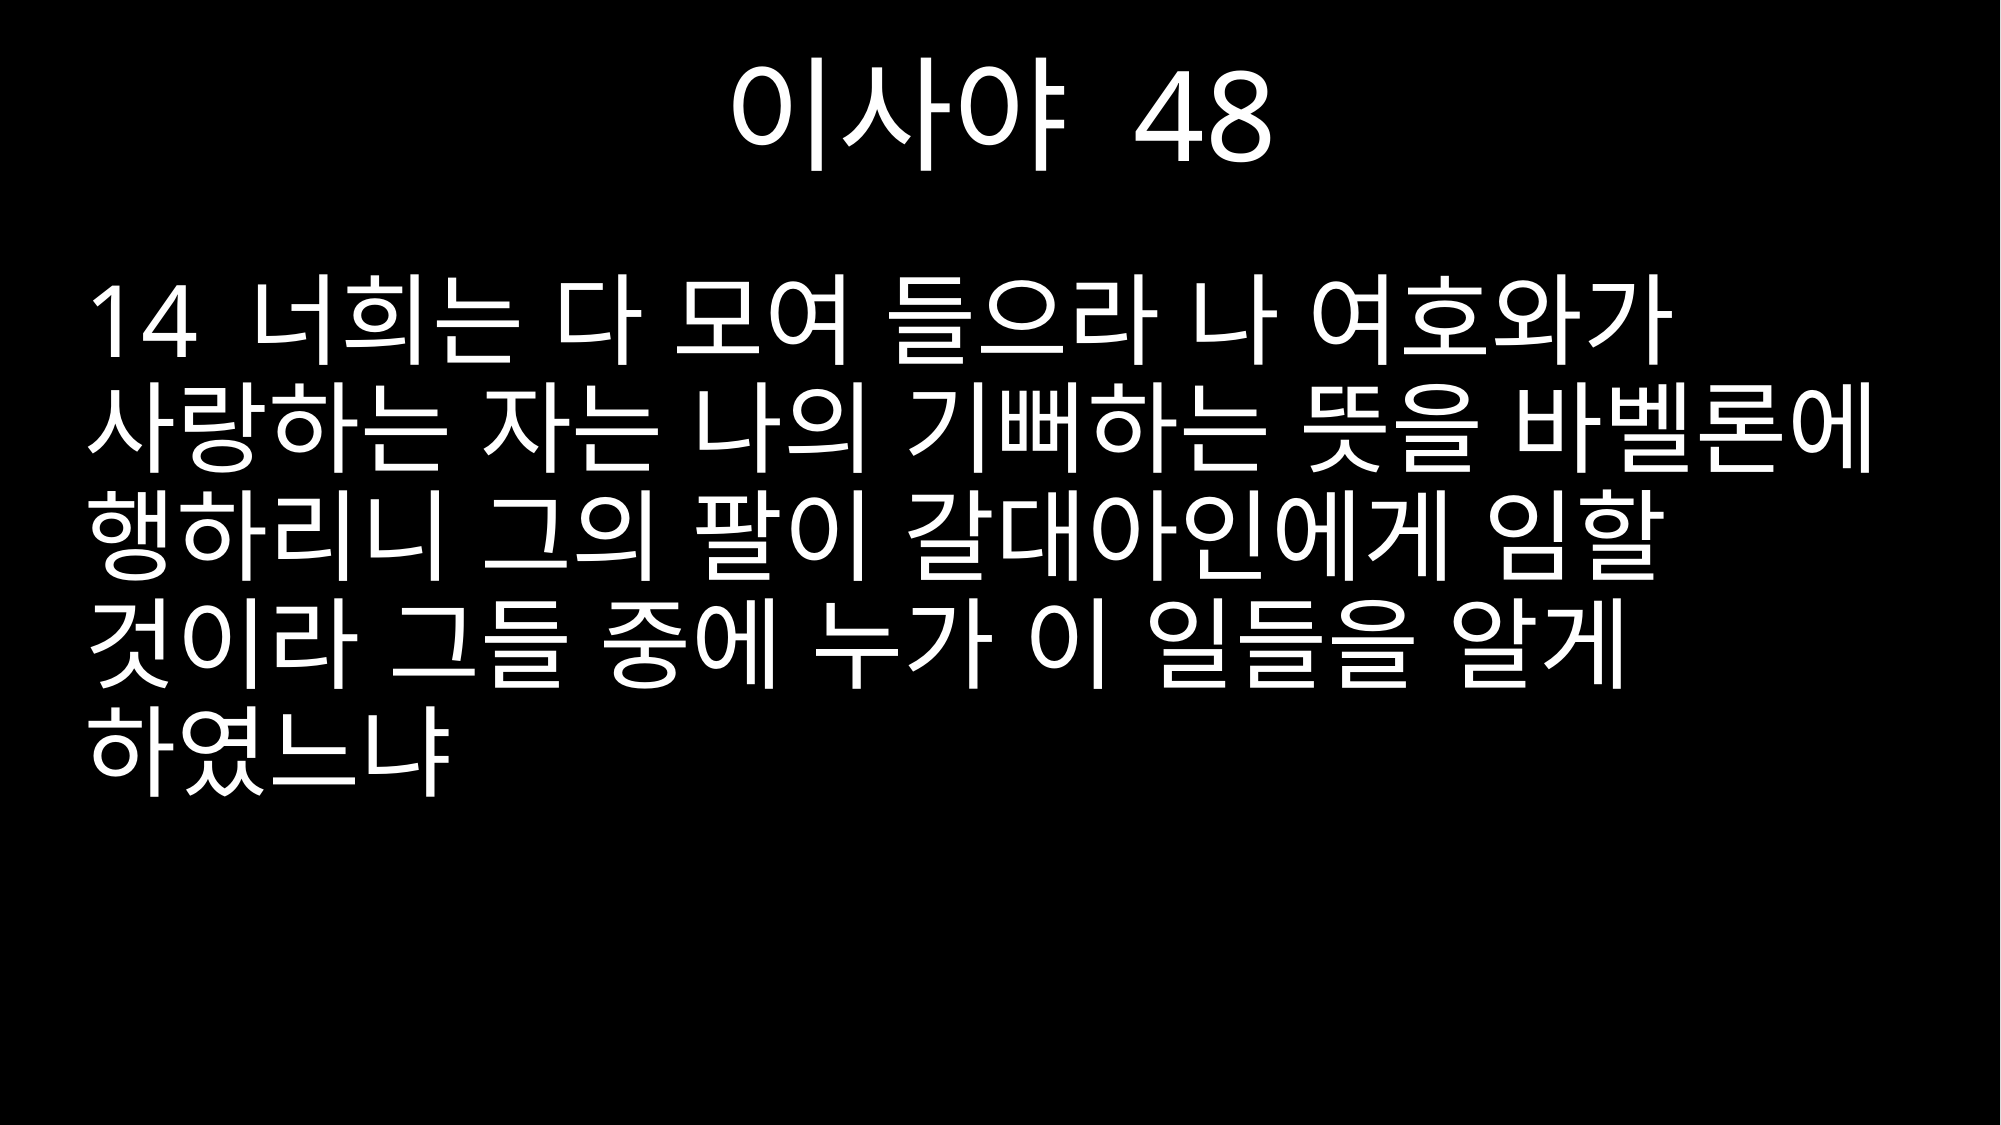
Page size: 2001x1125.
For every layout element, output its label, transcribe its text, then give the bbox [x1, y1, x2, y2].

picture [0, 0, 2001, 1125]
list 14 너희는 다 모여 들으라 나 여호와가 사랑하는 자는 나의 기뻐하는 뜻을 바벨론에 행하리니 그의 팔이 갈대아인에게 임할 것이라 그들 중에 누가 이 일들을 알게 하였느냐 [69, 263, 1953, 423]
footer 이사야 48 [0, 32, 2000, 192]
